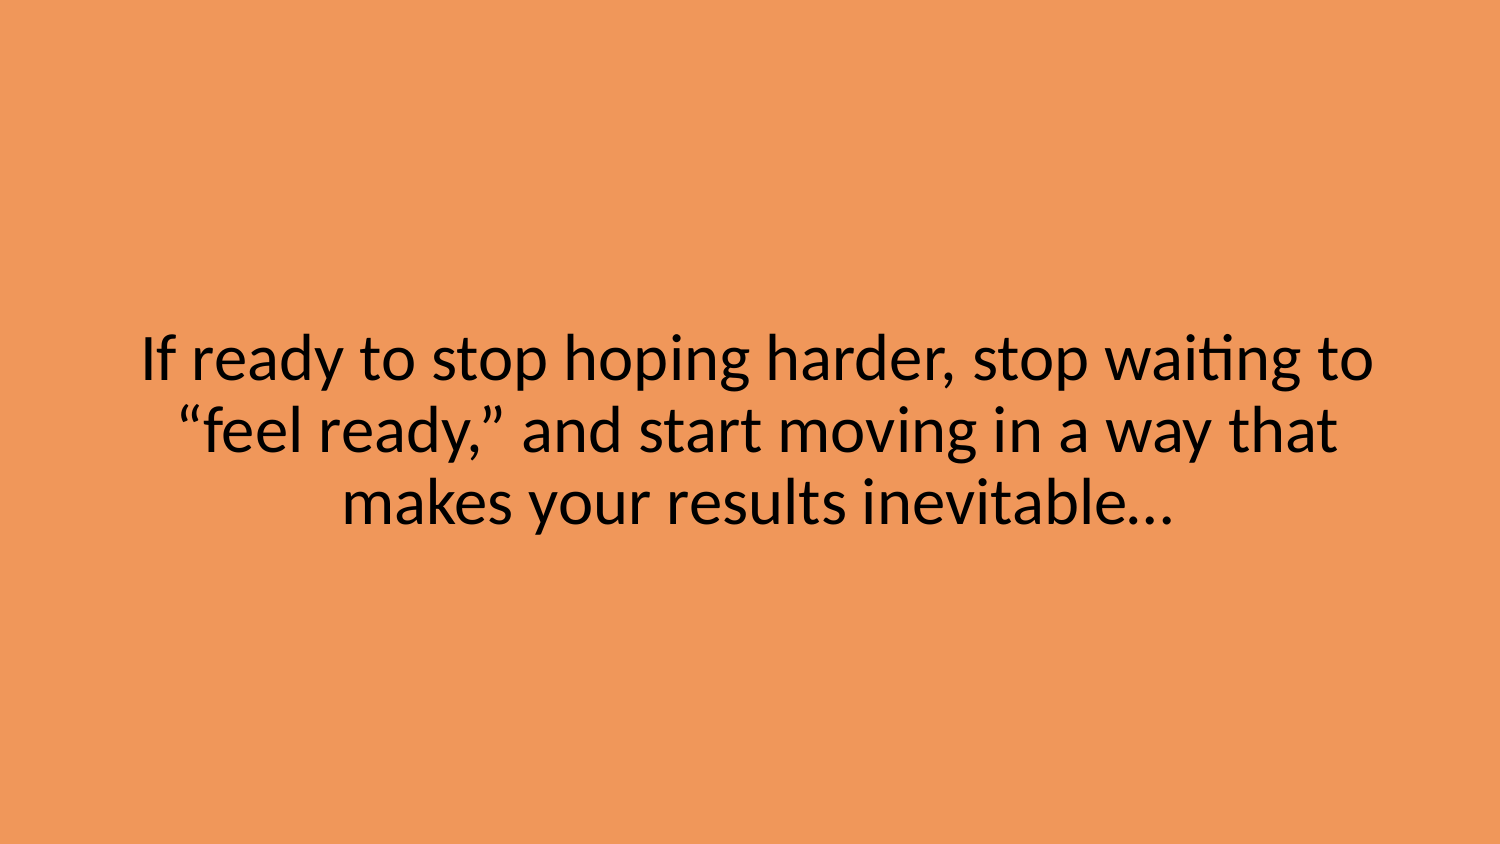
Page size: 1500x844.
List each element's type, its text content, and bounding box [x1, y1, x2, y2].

list If ready to stop hoping harder, stop waiting to “feel ready,” and start moving in a way that makes your results inevitable… [106, 315, 1410, 457]
